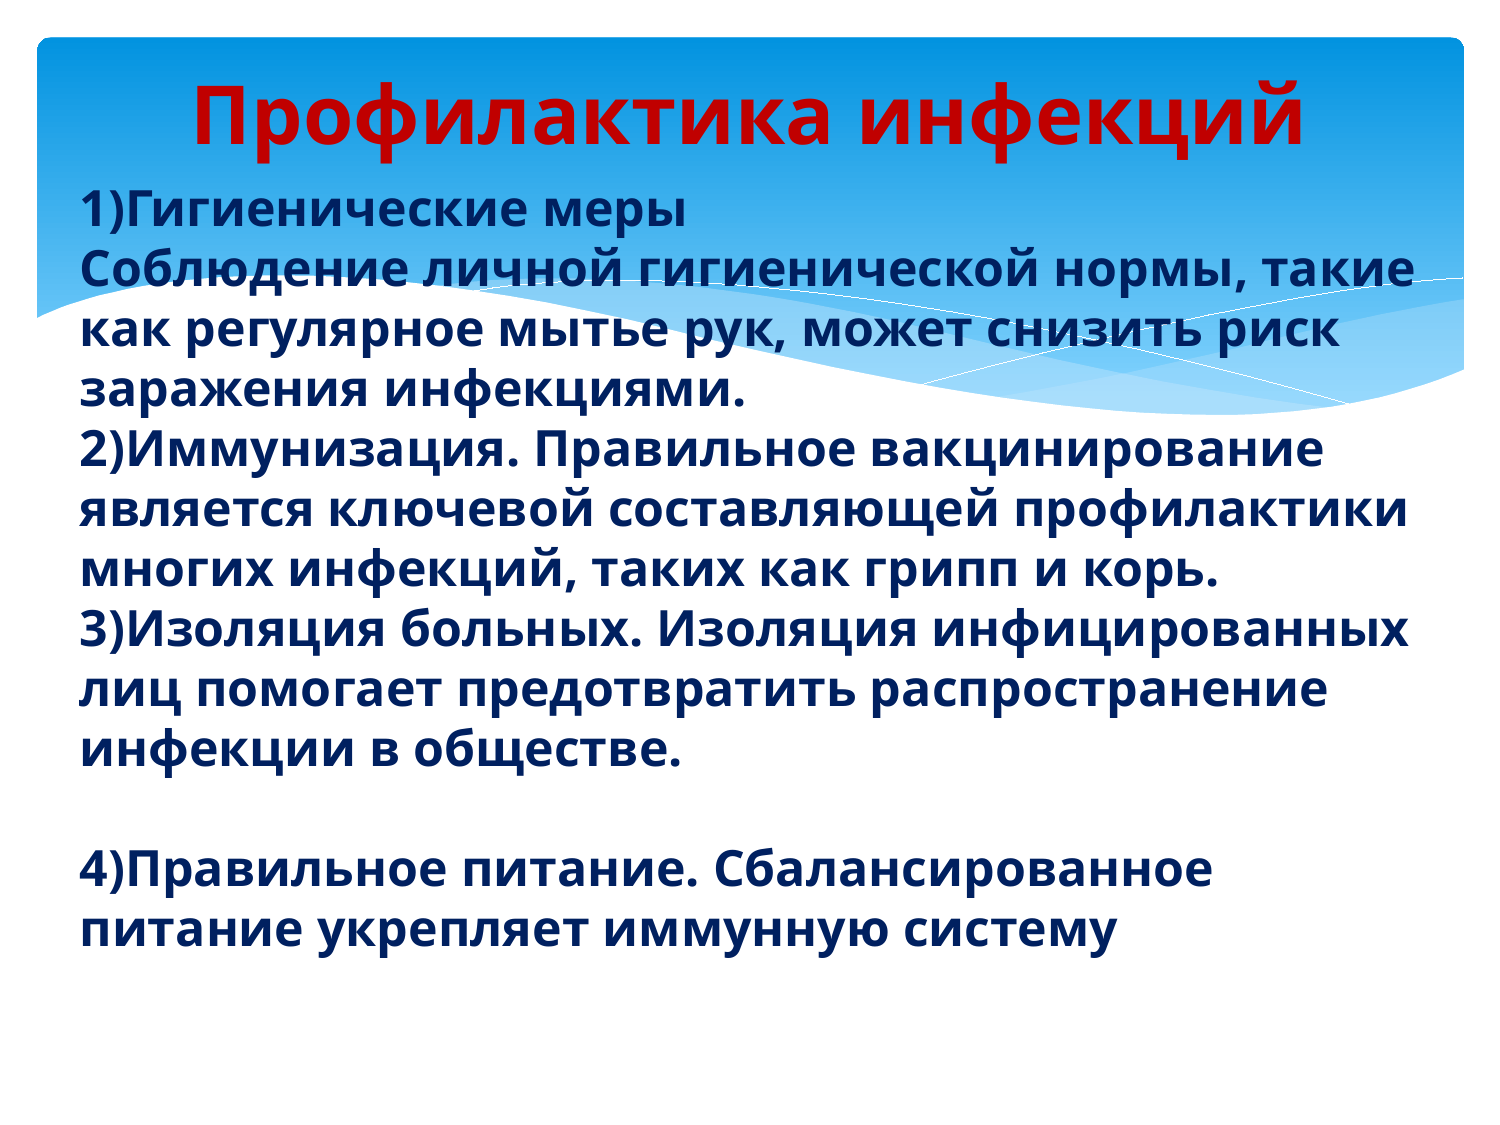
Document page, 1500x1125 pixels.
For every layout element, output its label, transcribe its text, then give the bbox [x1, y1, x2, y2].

text_box 1)Гигиенические меры Соблюдение личной гигиенической нормы, такие как регулярное мытье рук, может снизить риск заражения инфекциями. 2)Иммунизация. Правильное вакцинирование является ключевой составляющей профилактики многих инфекций, таких как грипп и корь. 3)Изоляция больных. Изоляция инфицированных лиц помогает предотвратить распространение инфекции в обществе. 4)Правильное питание. Сбалансированное питание укрепляет иммунную систему [64, 168, 1459, 964]
title Профилактика инфекций [75, 55, 1425, 168]
